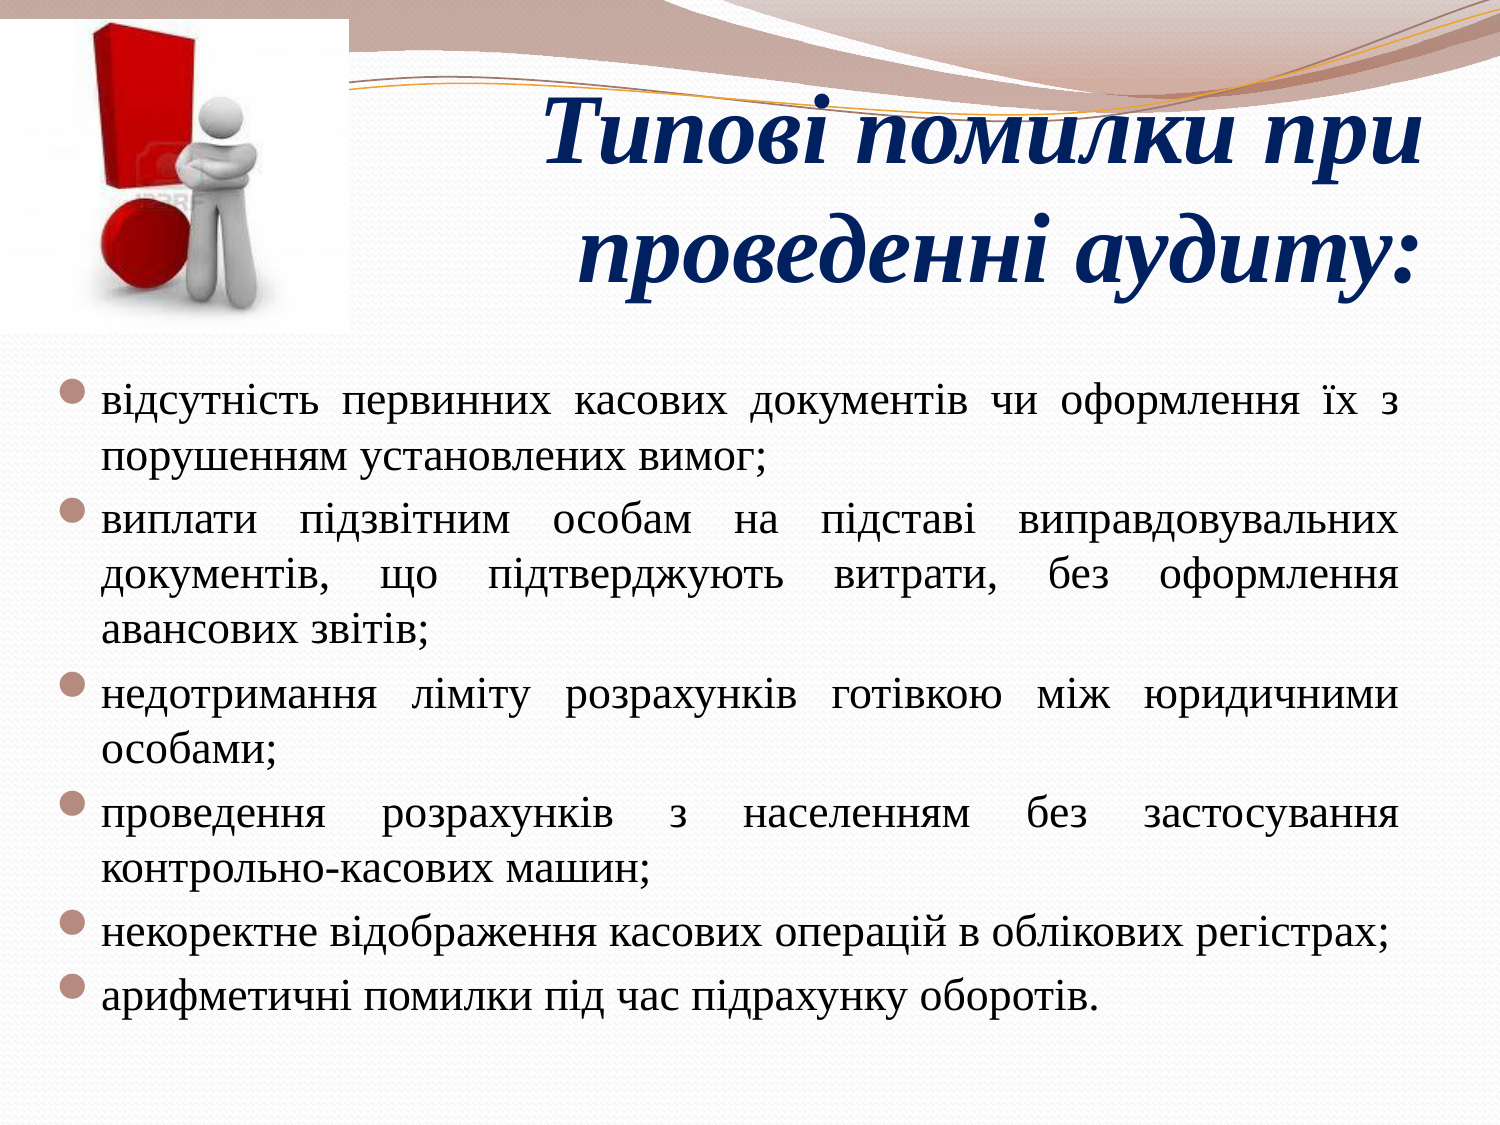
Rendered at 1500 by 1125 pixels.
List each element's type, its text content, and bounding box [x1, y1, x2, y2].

picture [0, 18, 349, 334]
list відсутність первинних касових документів чи оформлення їх з порушенням установлених вимог; виплати підзвітним особам на підставі виправдовувальних документів, що підтверджують витрати, без оформлення авансових звітів; недотримання ліміту розрахунків готівкою між юридичними особами; проведення розрахунків з населенням без застосування контрольно-касових машин; некоректне відображення касових операцій в облікових регістрах; арифметичні помилки під час підрахунку оборотів. [41, 361, 1415, 1082]
title Типові помилки при проведенні аудиту: [354, 115, 1425, 303]
